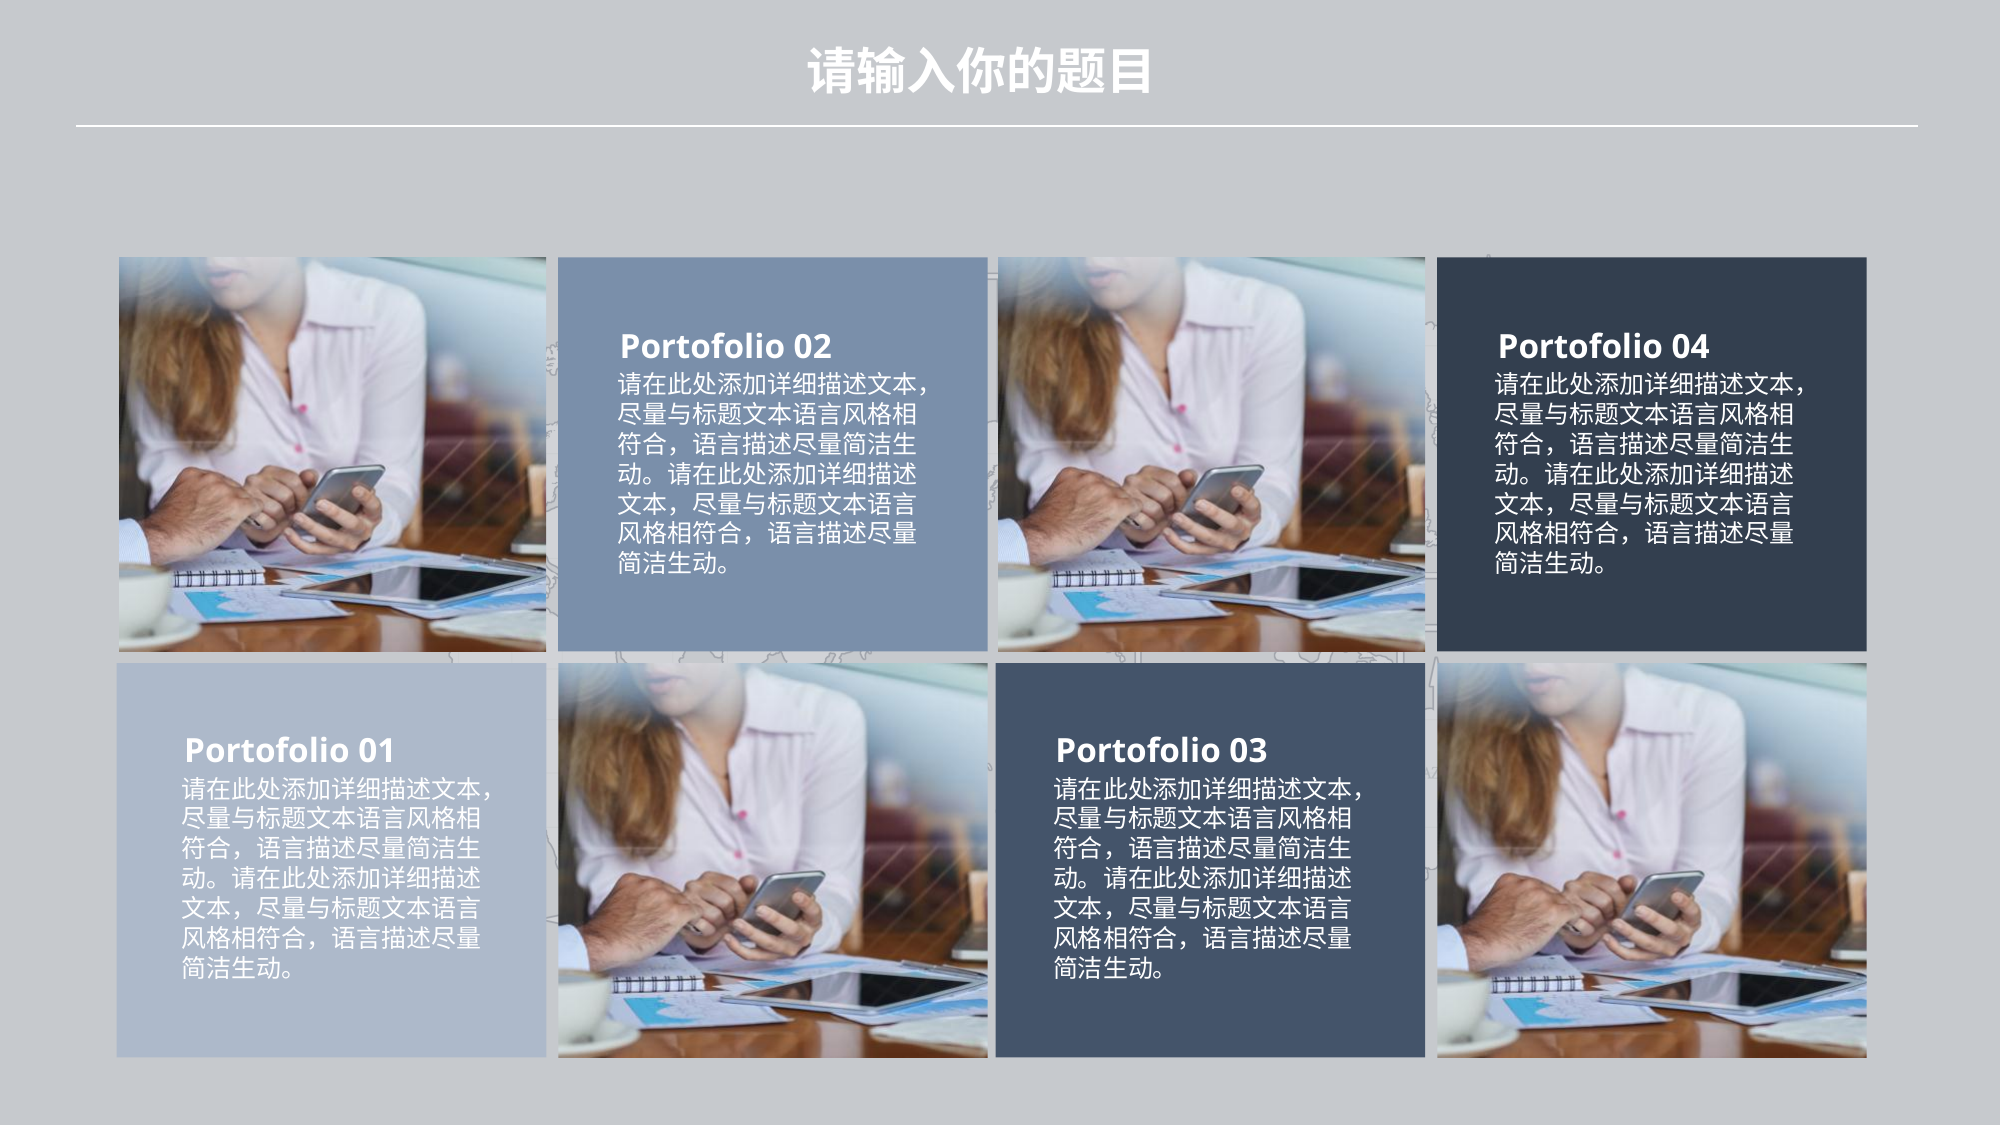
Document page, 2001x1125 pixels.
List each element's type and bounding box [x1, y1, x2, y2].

text_box [116, 257, 547, 1058]
text_box [1437, 257, 1867, 1058]
text_box [995, 257, 1426, 1058]
text_box [558, 257, 988, 1058]
